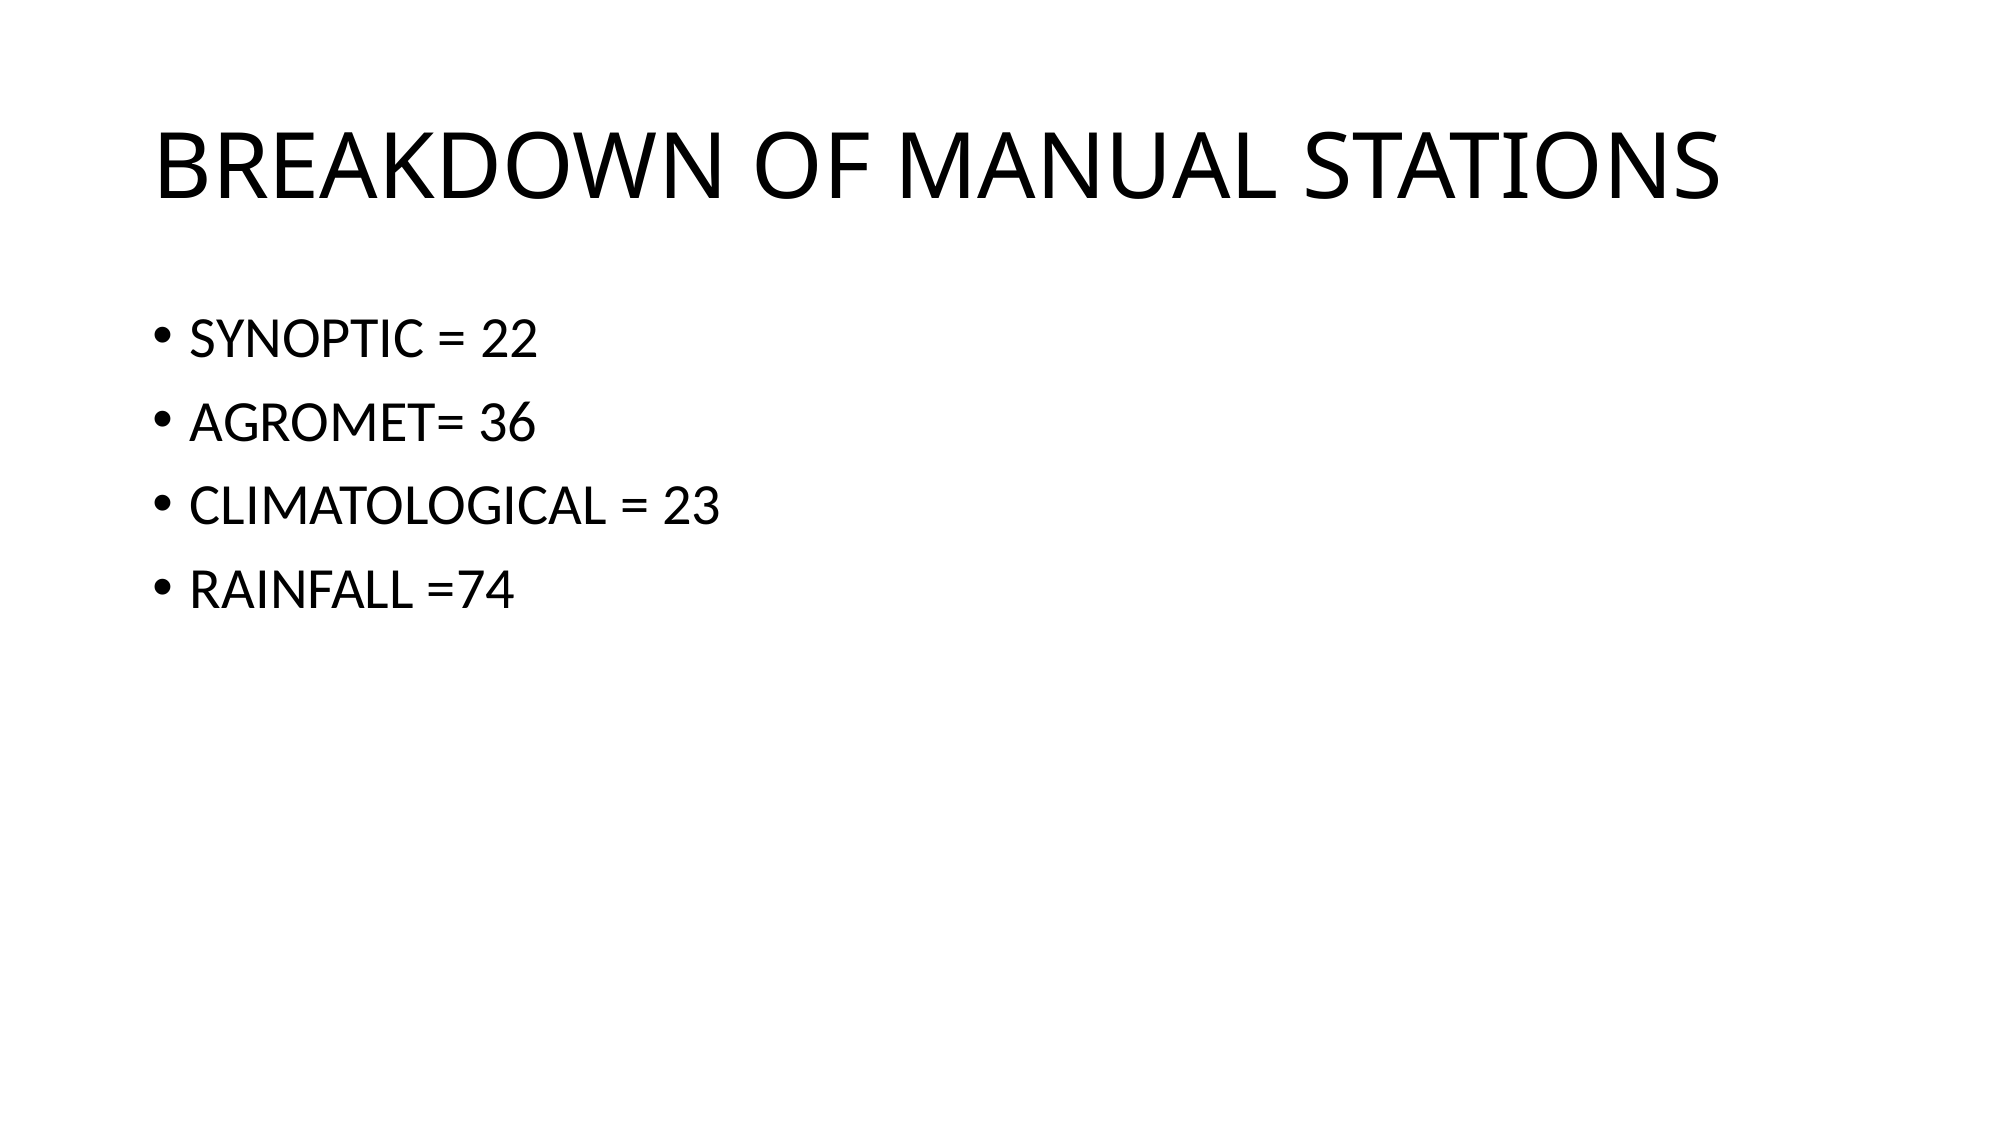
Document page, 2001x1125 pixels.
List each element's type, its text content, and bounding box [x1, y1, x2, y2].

list SYNOPTIC = 22 AGROMET= 36 CLIMATOLOGICAL = 23 RAINFALL =74 [137, 299, 1863, 1014]
title BREAKDOWN OF MANUAL STATIONS [137, 59, 1863, 278]
